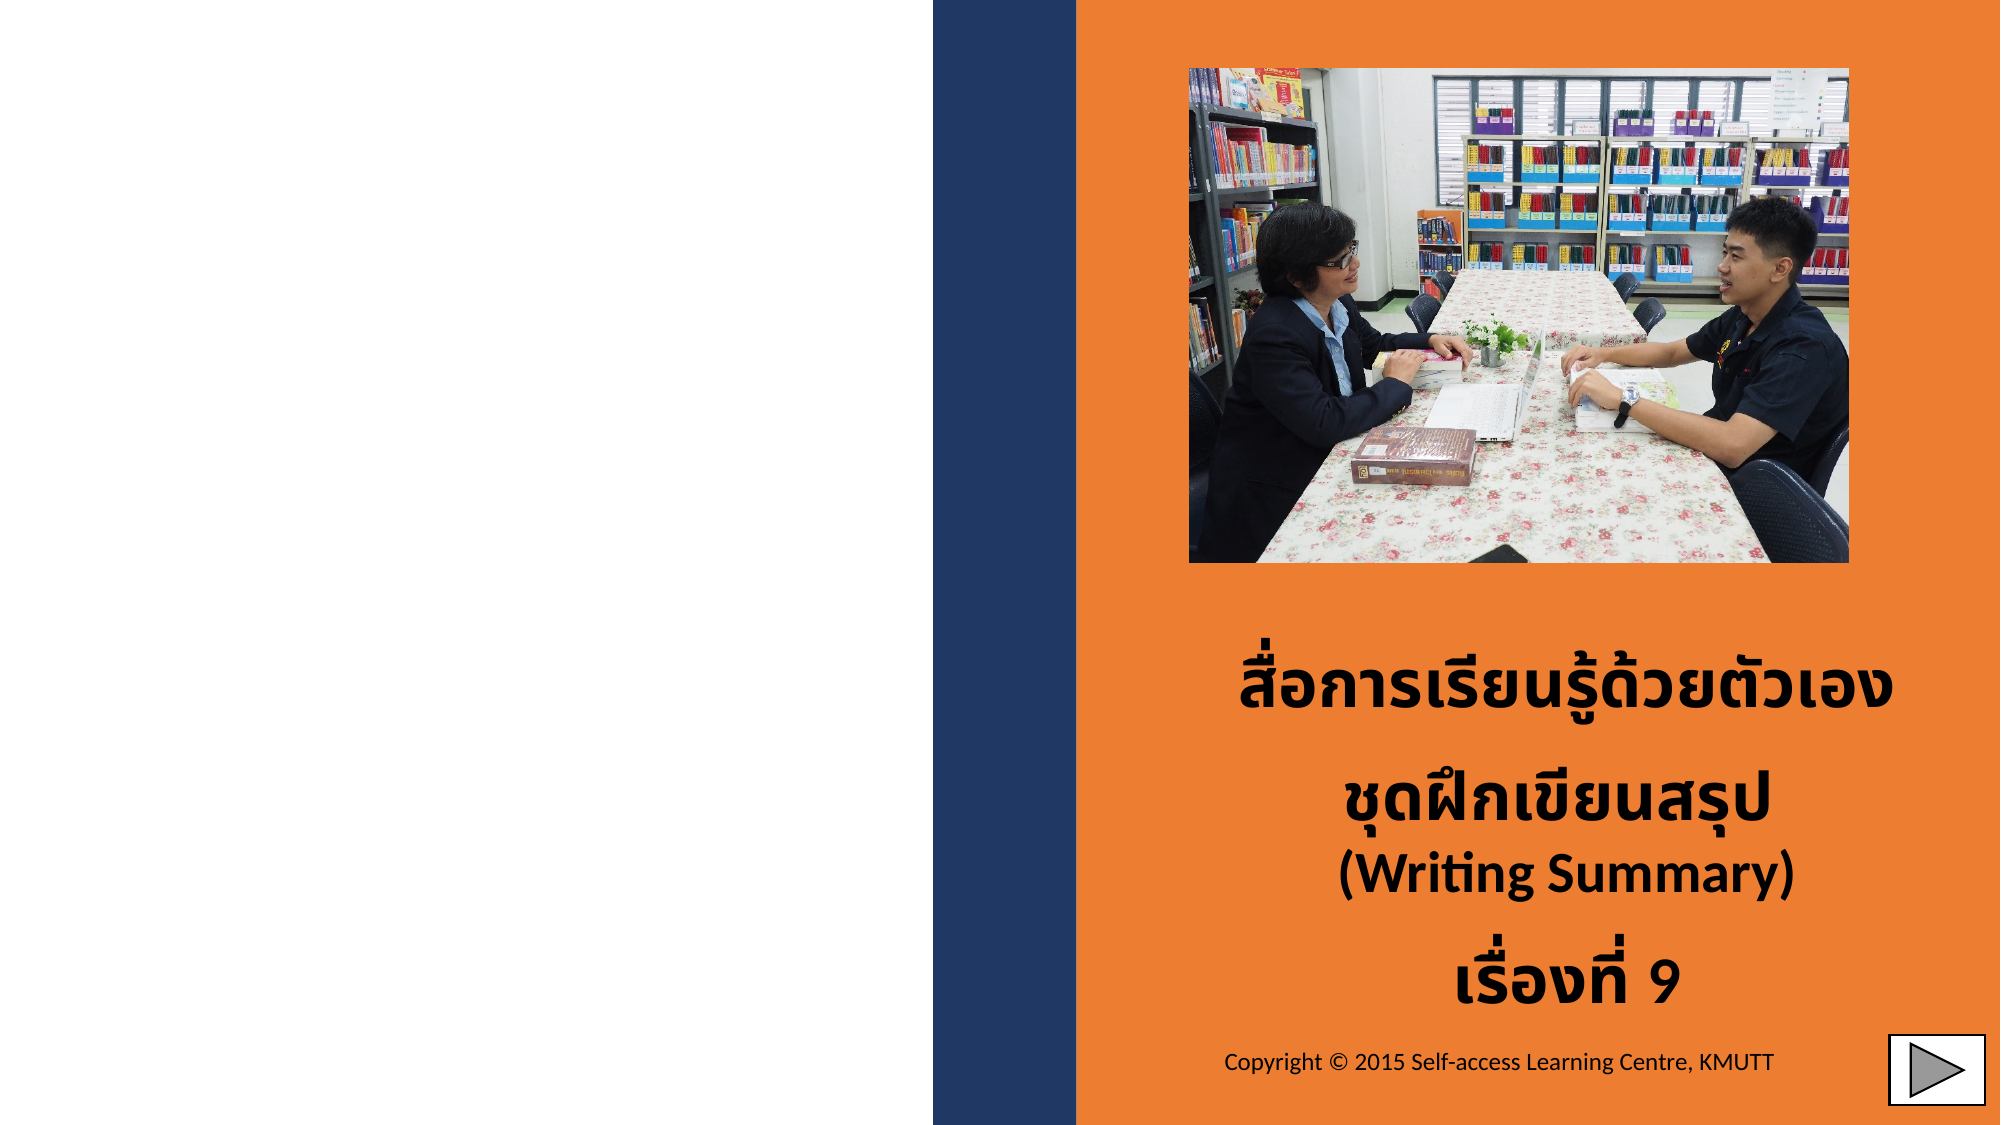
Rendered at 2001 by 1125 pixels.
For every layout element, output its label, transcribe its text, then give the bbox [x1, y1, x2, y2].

text_box [1888, 1034, 1986, 1106]
text_box สื่อการเรียนรู้ด้วยตัวเอง ชุดฝึกเขียนสรุป (Writing Summary) เรื่องที่ 9 [1203, 632, 1931, 1026]
text_box Copyright © 2015 Self-access Learning Centre, KMUTT [1207, 1036, 1849, 1084]
text_box [932, 0, 1077, 1125]
picture [1189, 68, 1849, 563]
text_box [1077, 0, 2000, 1125]
